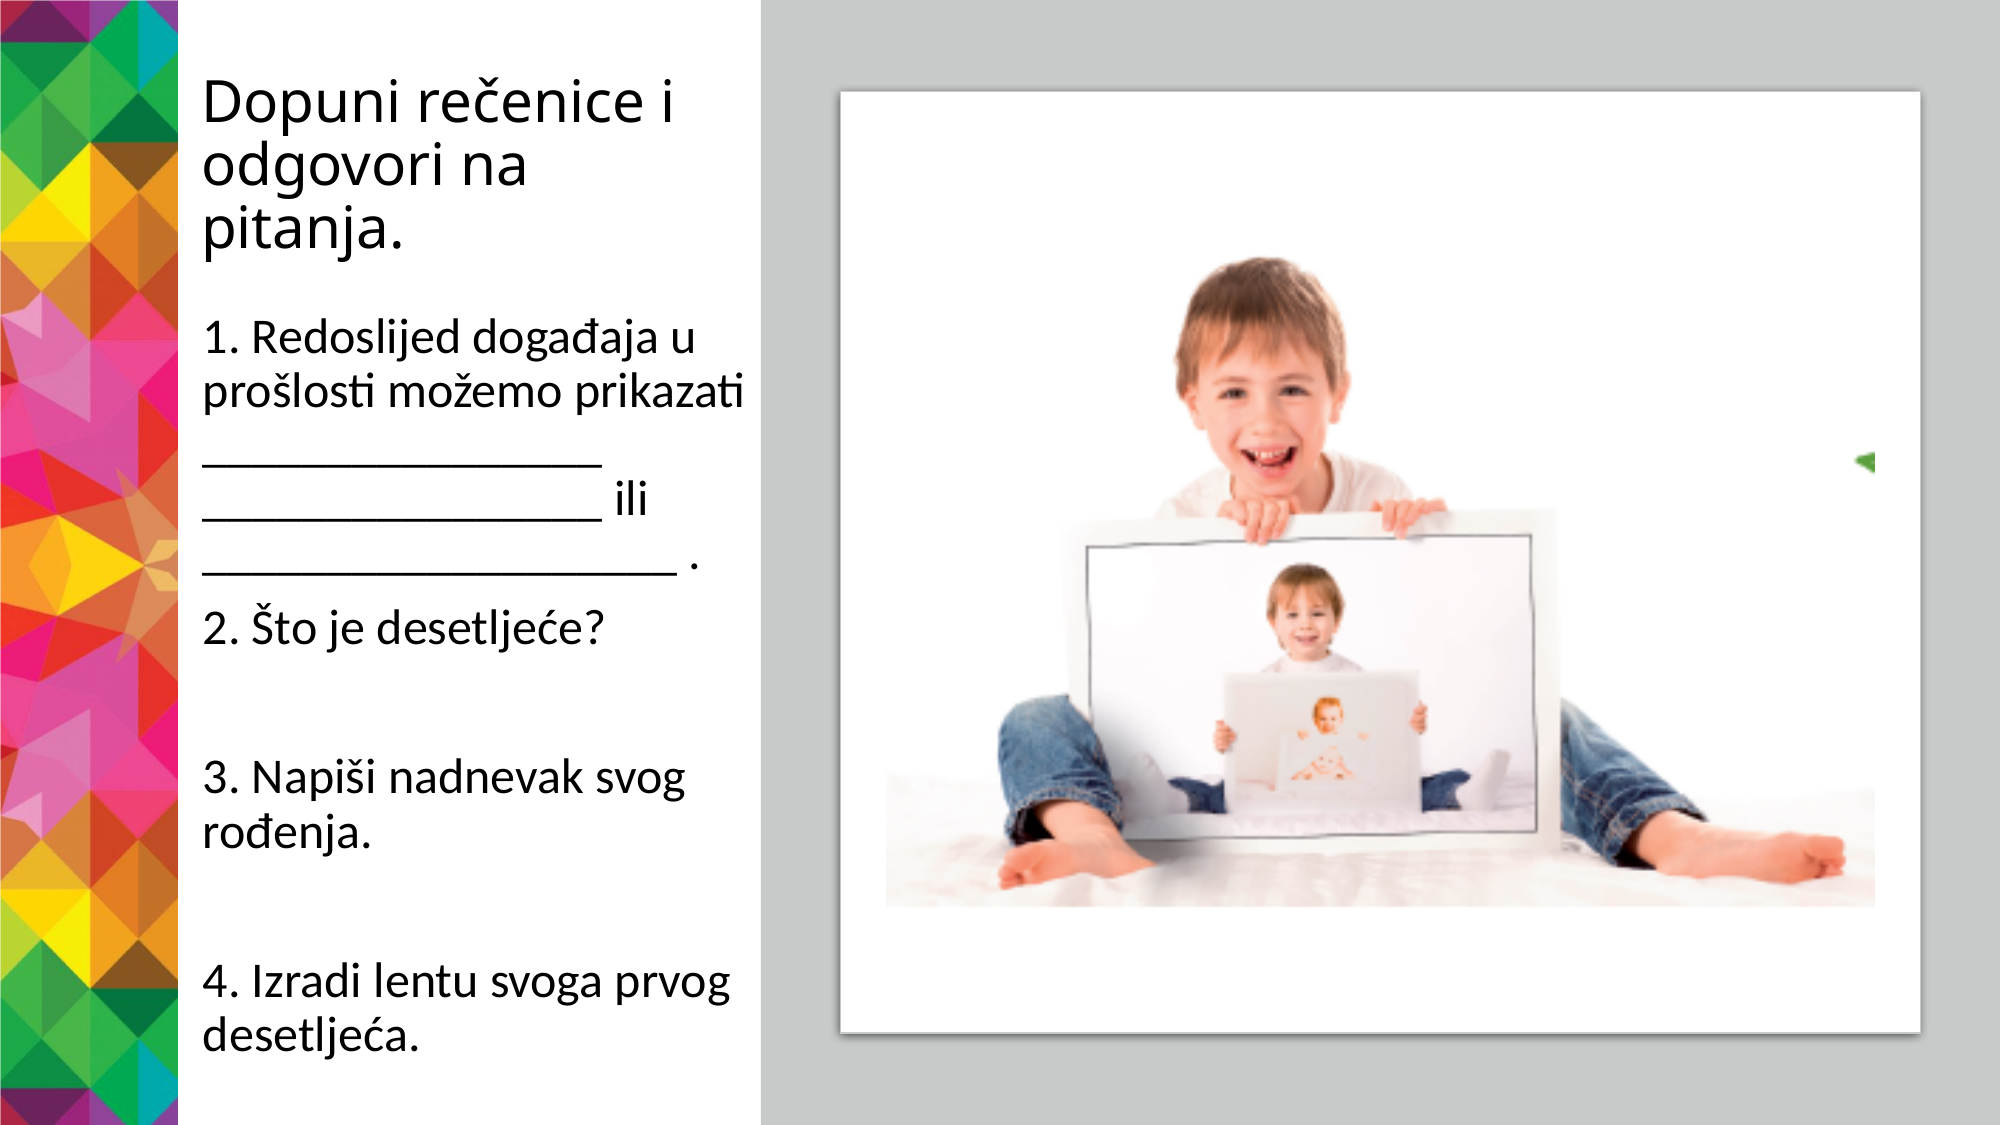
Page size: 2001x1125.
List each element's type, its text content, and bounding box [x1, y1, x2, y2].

picture [1, 2, 178, 1124]
text_box [760, 0, 2000, 1125]
text_box [839, 90, 1922, 1034]
list 1. Redoslijed događaja u prošlosti možemo prikazati ________________ ________________ ili ___________________ . 2. Što je desetljeće? 3. Napiši nadnevak svog rođenja. 4. Izradi lentu svoga prvog desetljeća. [187, 303, 760, 1092]
picture [886, 205, 1875, 919]
text_box Dopuni rečenice i odgovori na pitanja. [185, 33, 760, 300]
